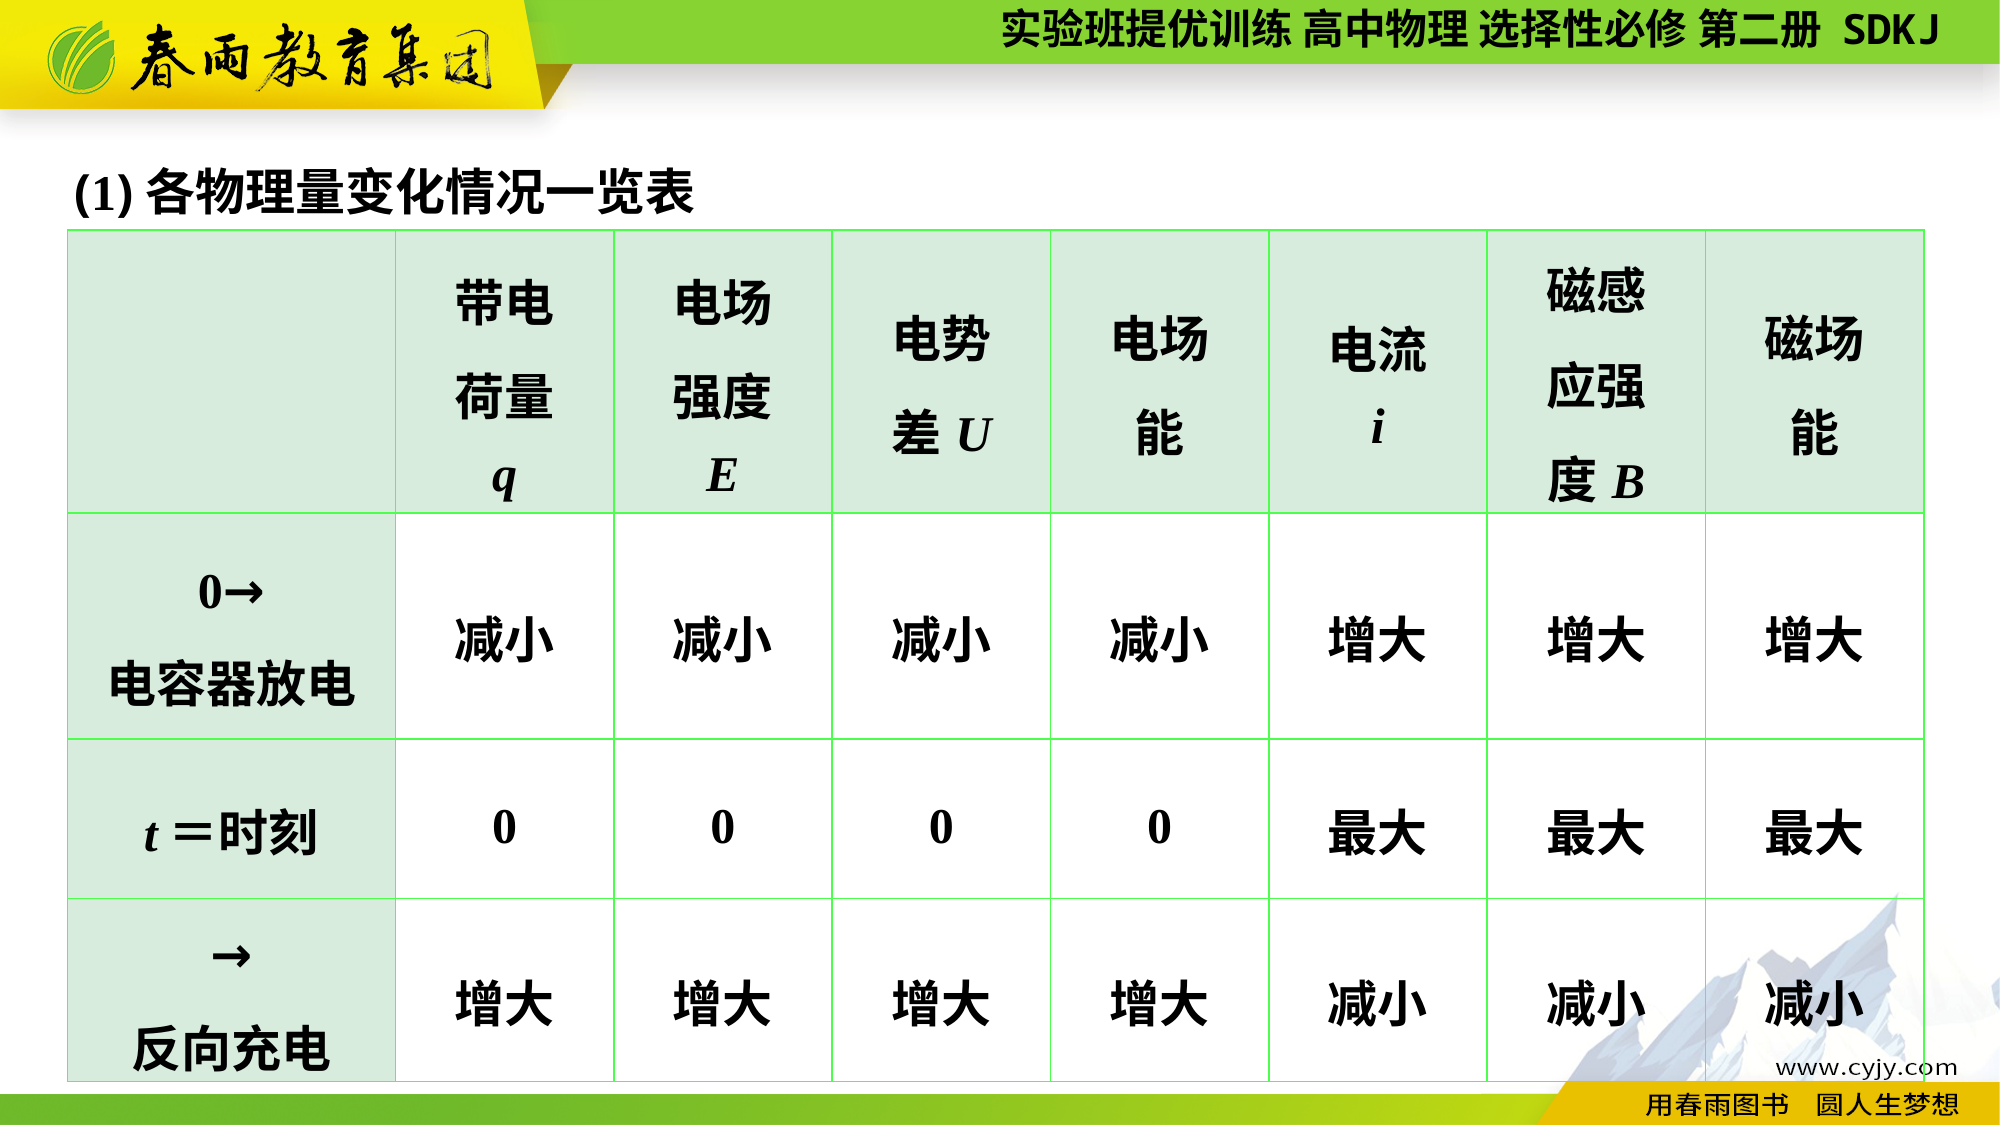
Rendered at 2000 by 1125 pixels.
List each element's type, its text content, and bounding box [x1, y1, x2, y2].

list (1)各物理量变化情况一览表 [59, 122, 1944, 217]
picture [0, 0, 2000, 1125]
